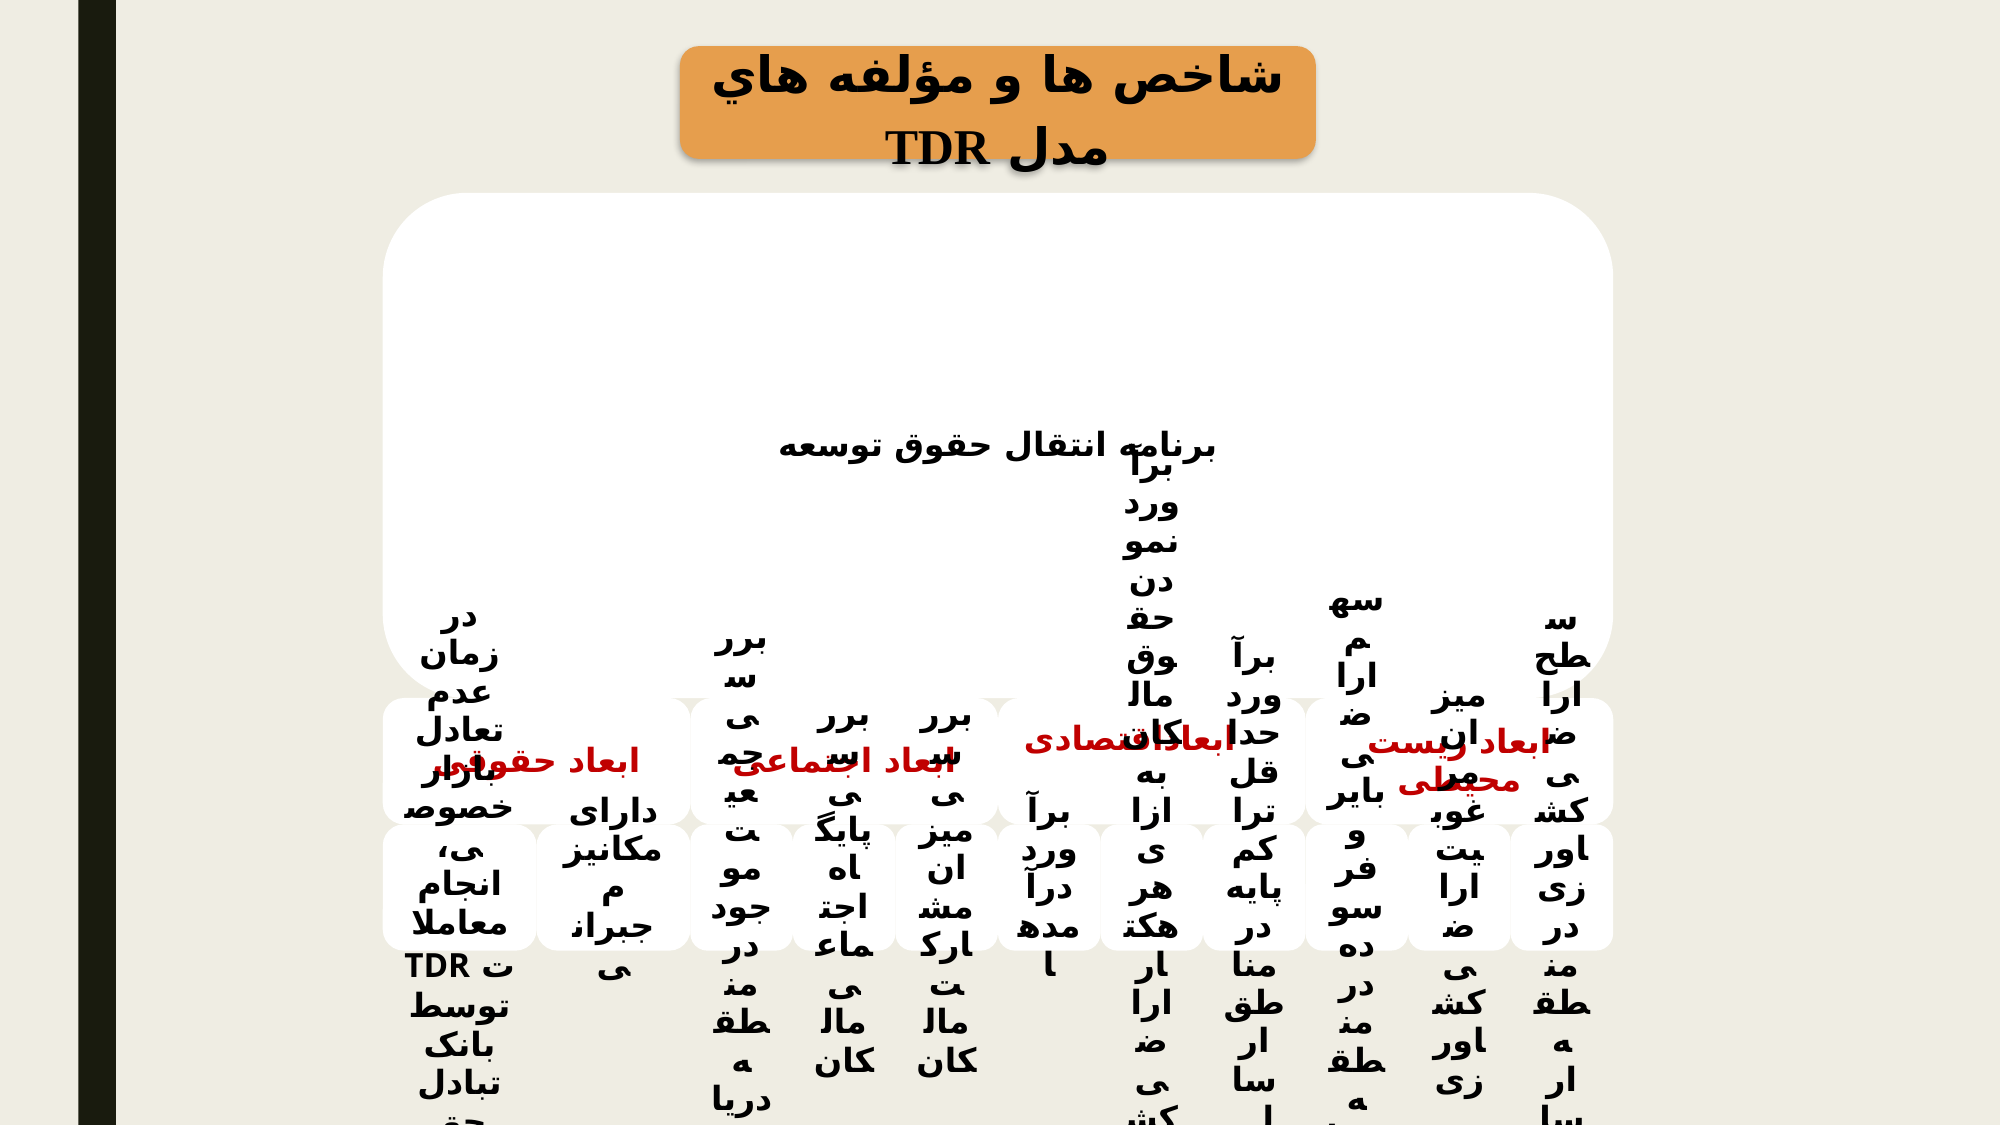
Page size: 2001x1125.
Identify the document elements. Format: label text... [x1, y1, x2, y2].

text_box شاخص ها و مؤلفه هاي مدل TDR [677, 43, 1319, 162]
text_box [382, 192, 1614, 951]
